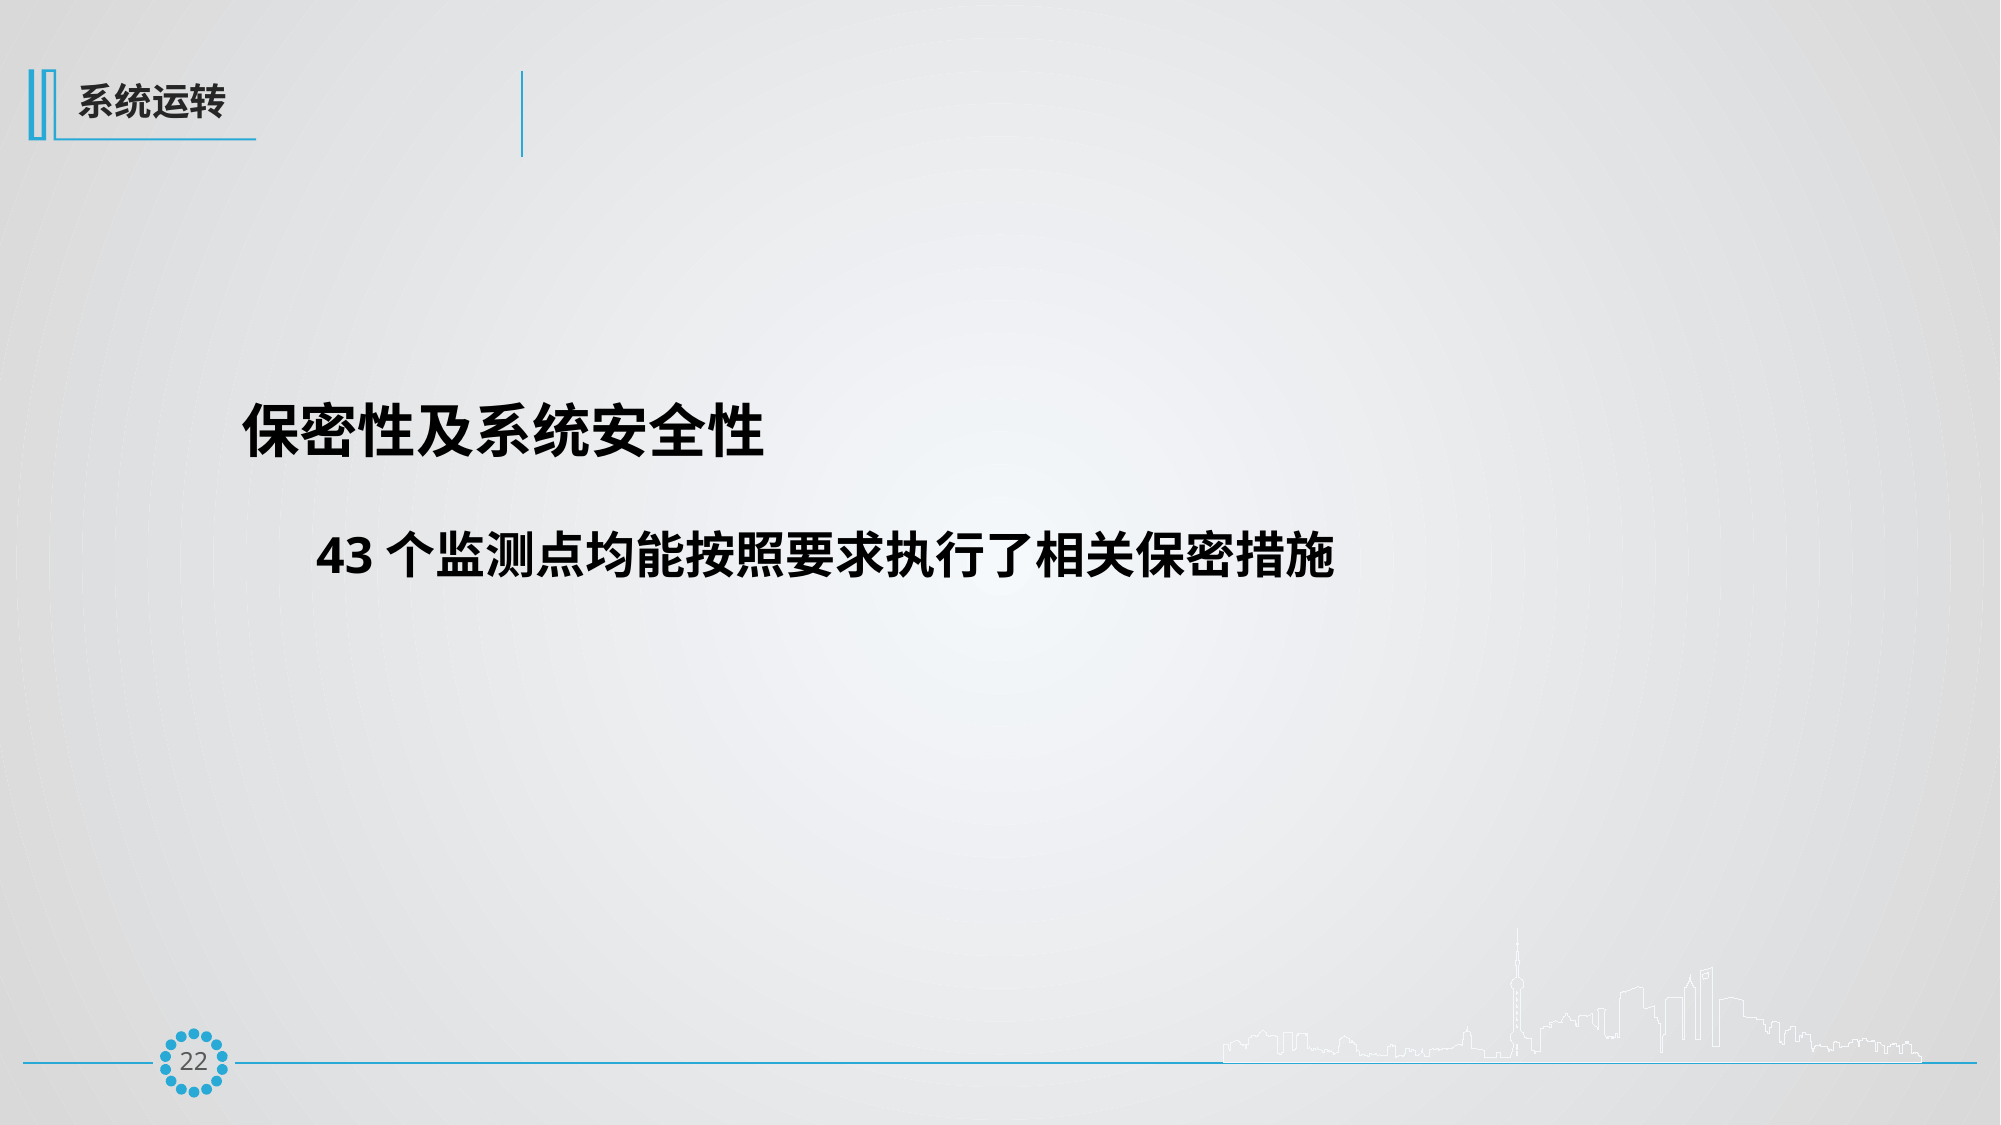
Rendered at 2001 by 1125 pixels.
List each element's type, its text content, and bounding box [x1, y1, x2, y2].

slide_number 21 [169, 1039, 218, 1086]
text_box 保密性及系统安全性 43个监测点均能按照要求执行了相关保密措施 [226, 316, 1809, 592]
text_box 系统运转 [62, 70, 250, 130]
